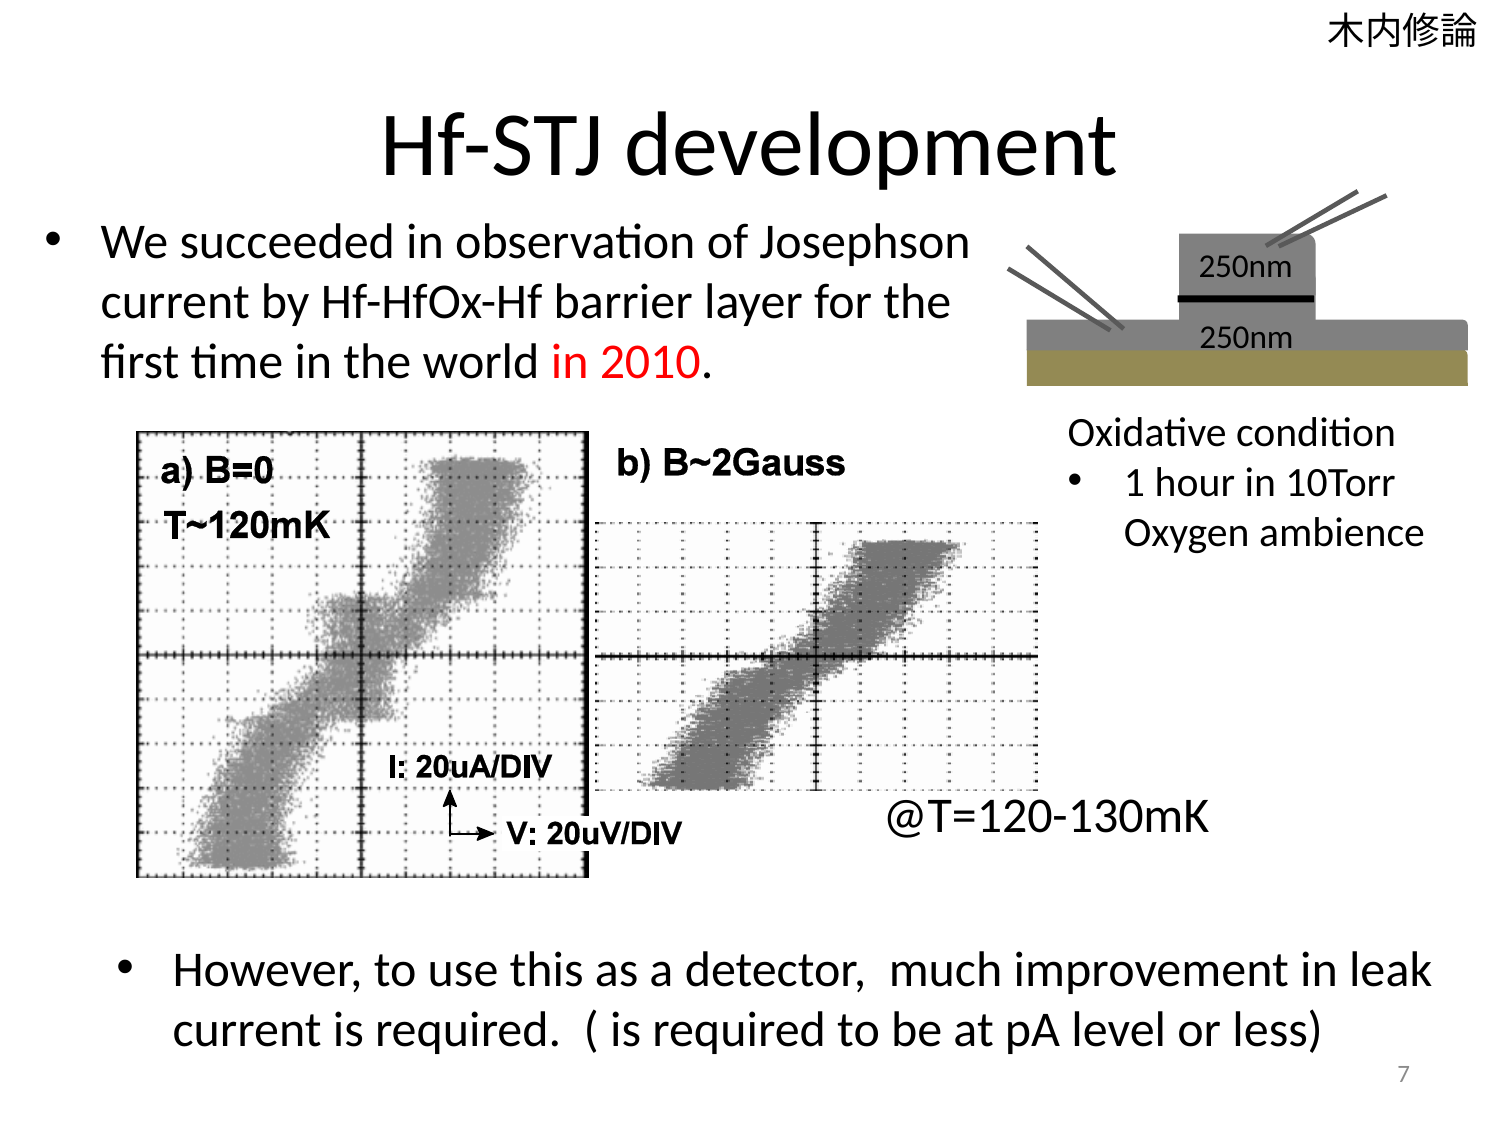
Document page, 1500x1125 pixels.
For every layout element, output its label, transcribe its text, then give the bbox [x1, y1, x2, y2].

picture [135, 430, 1039, 879]
text_box 木内修論 [1312, 0, 1493, 60]
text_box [1007, 190, 1469, 387]
text_box Oxidative condition 1 hour in 10Torr Oxygen ambience [1052, 397, 1454, 562]
title Hf-STJ development [75, 45, 1425, 200]
list We succeeded in observation of Josephson current by Hf-HfOx-Hf barrier layer for the first time in the world in 2010. [29, 200, 1027, 398]
slide_number 7 [1074, 1042, 1425, 1103]
